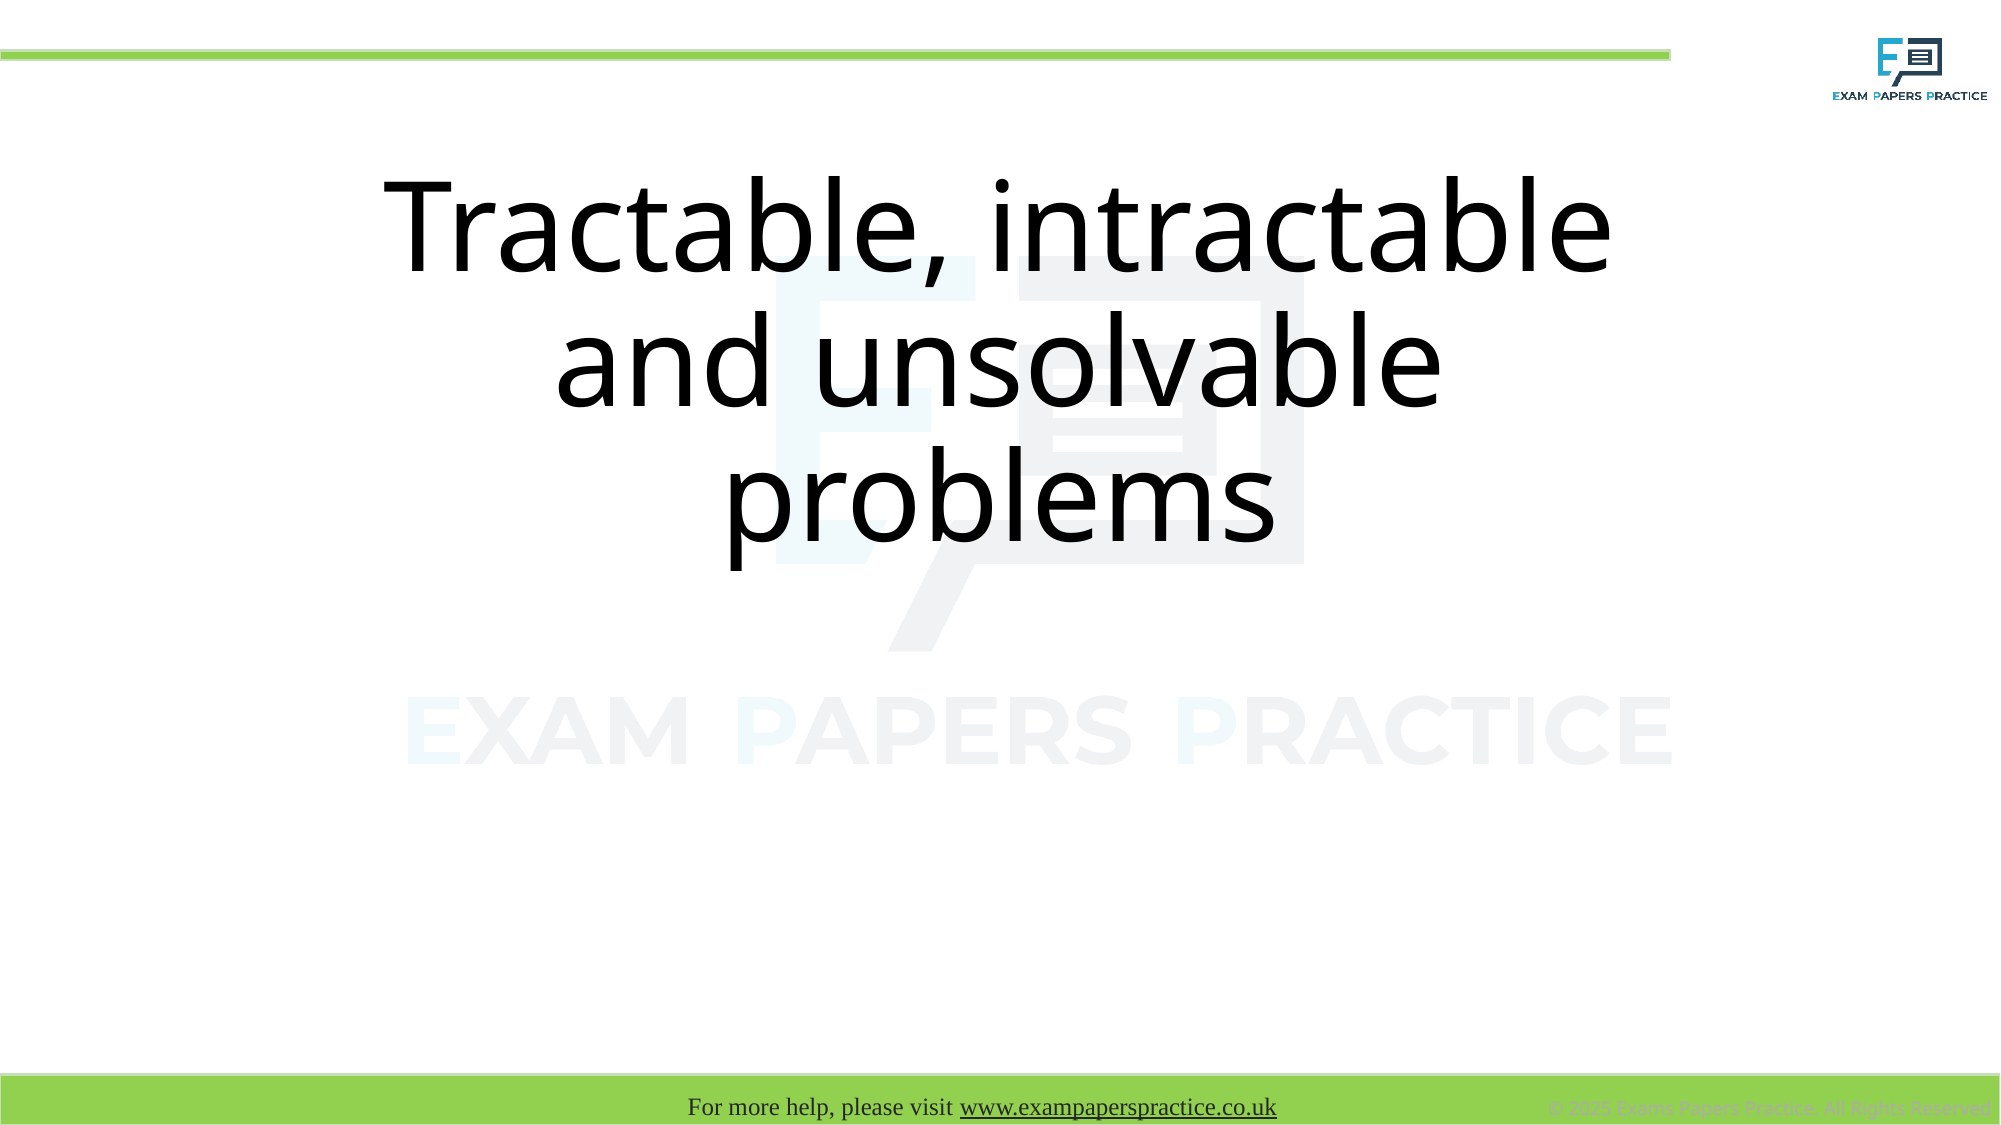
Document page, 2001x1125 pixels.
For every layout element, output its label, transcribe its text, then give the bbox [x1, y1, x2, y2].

title Tractable, intractable and unsolvable problems [249, 184, 1750, 576]
